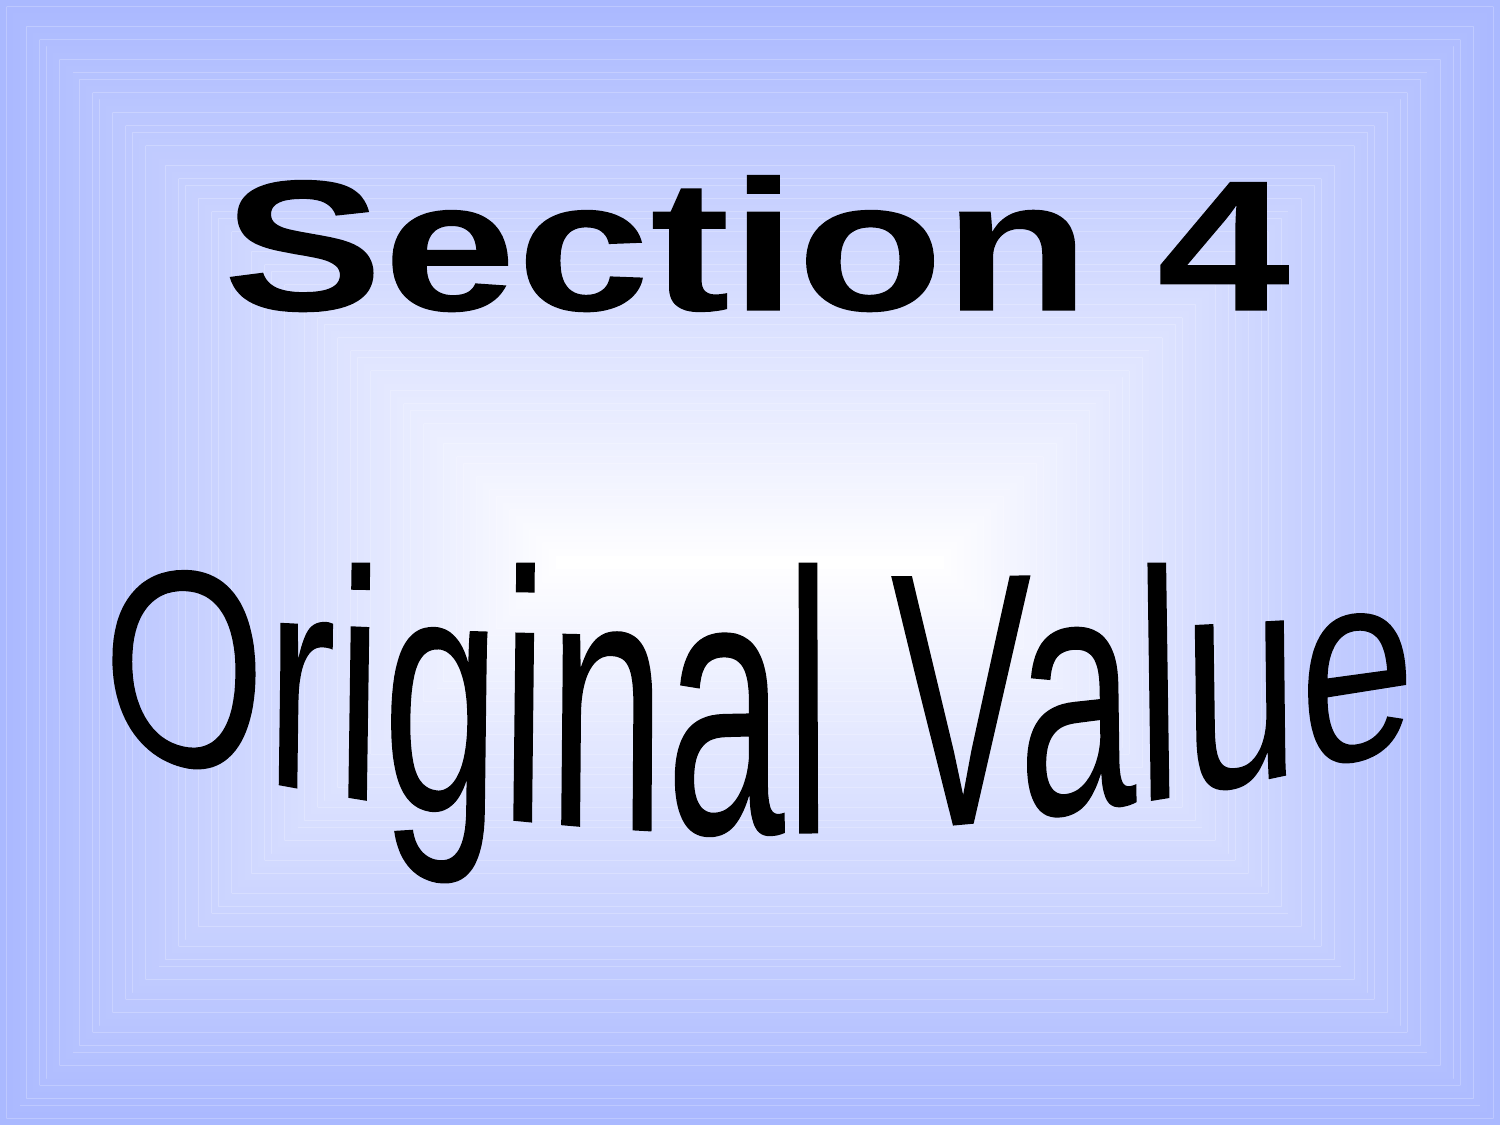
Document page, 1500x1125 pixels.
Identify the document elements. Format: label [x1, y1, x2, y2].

text_box [1401, 648, 1406, 685]
